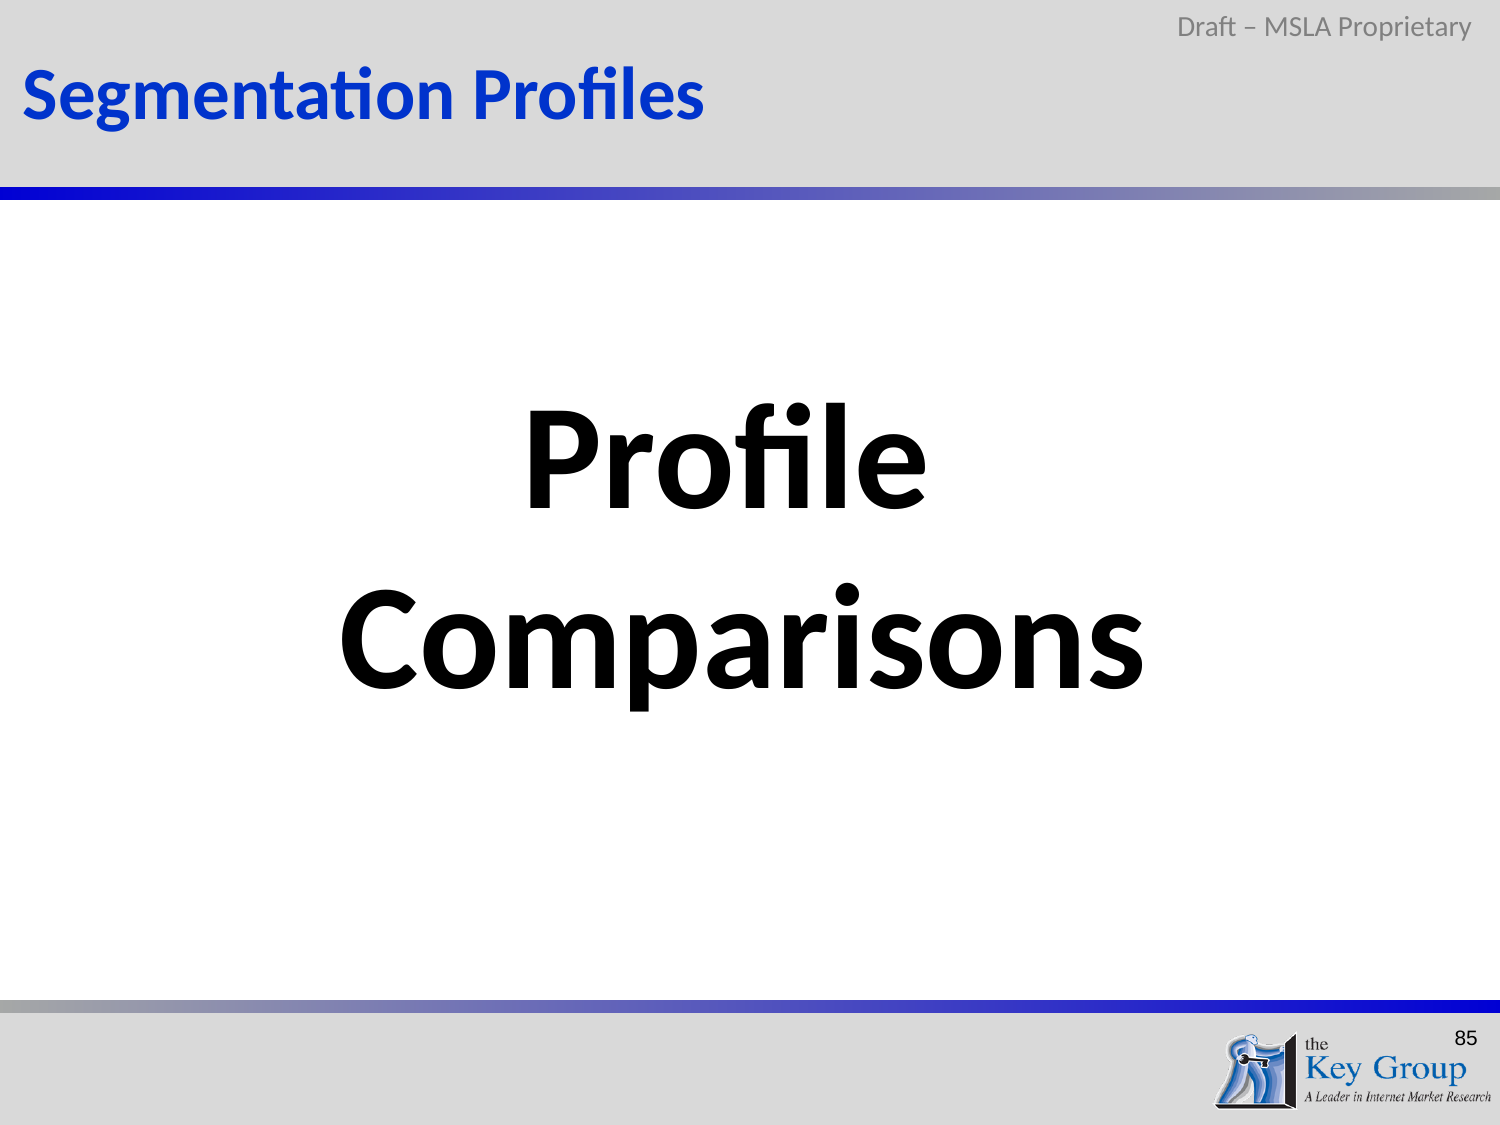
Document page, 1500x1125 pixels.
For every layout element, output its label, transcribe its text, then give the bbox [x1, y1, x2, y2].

text_box Segmentation Profiles [8, 37, 1500, 213]
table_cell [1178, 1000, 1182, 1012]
picture [1212, 1017, 1500, 1111]
list Profile Comparisons [62, 350, 1425, 514]
text_box Draft – MSLA Proprietary [1162, 0, 1500, 37]
